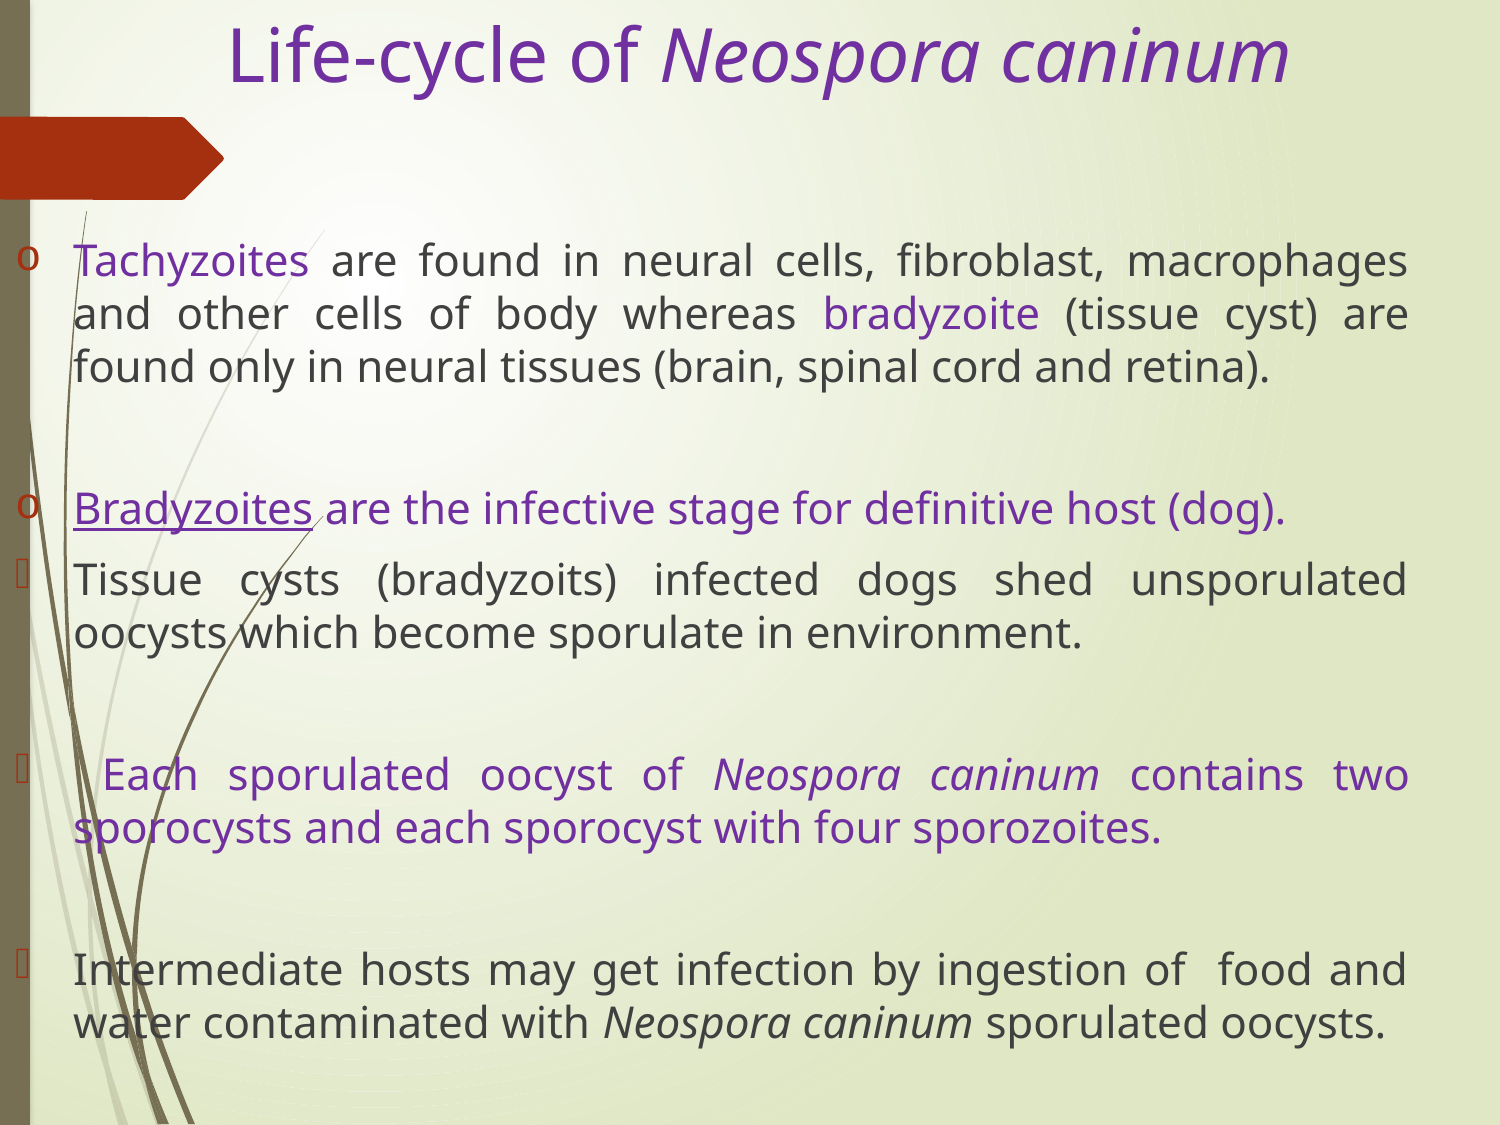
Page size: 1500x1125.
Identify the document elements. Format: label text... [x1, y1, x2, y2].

title Life-cycle of Neospora caninum [0, 0, 1500, 225]
list Tachyzoites are found in neural cells, fibroblast, macrophages and other cells of body whereas bradyzoite (tissue cyst) are found only in neural tissues (brain, spinal cord and retina). Bradyzoites are the infective stage for definitive host (dog). Tissue cysts (bradyzoits) infected dogs shed unsporulated oocysts which become sporulate in environment. Each sporulated oocyst of Neospora caninum contains two sporocysts and each sporocyst with four sporozoites. Intermediate hosts may get infection by ingestion of food and water contaminated with Neospora caninum sporulated oocysts. [0, 224, 1425, 1106]
